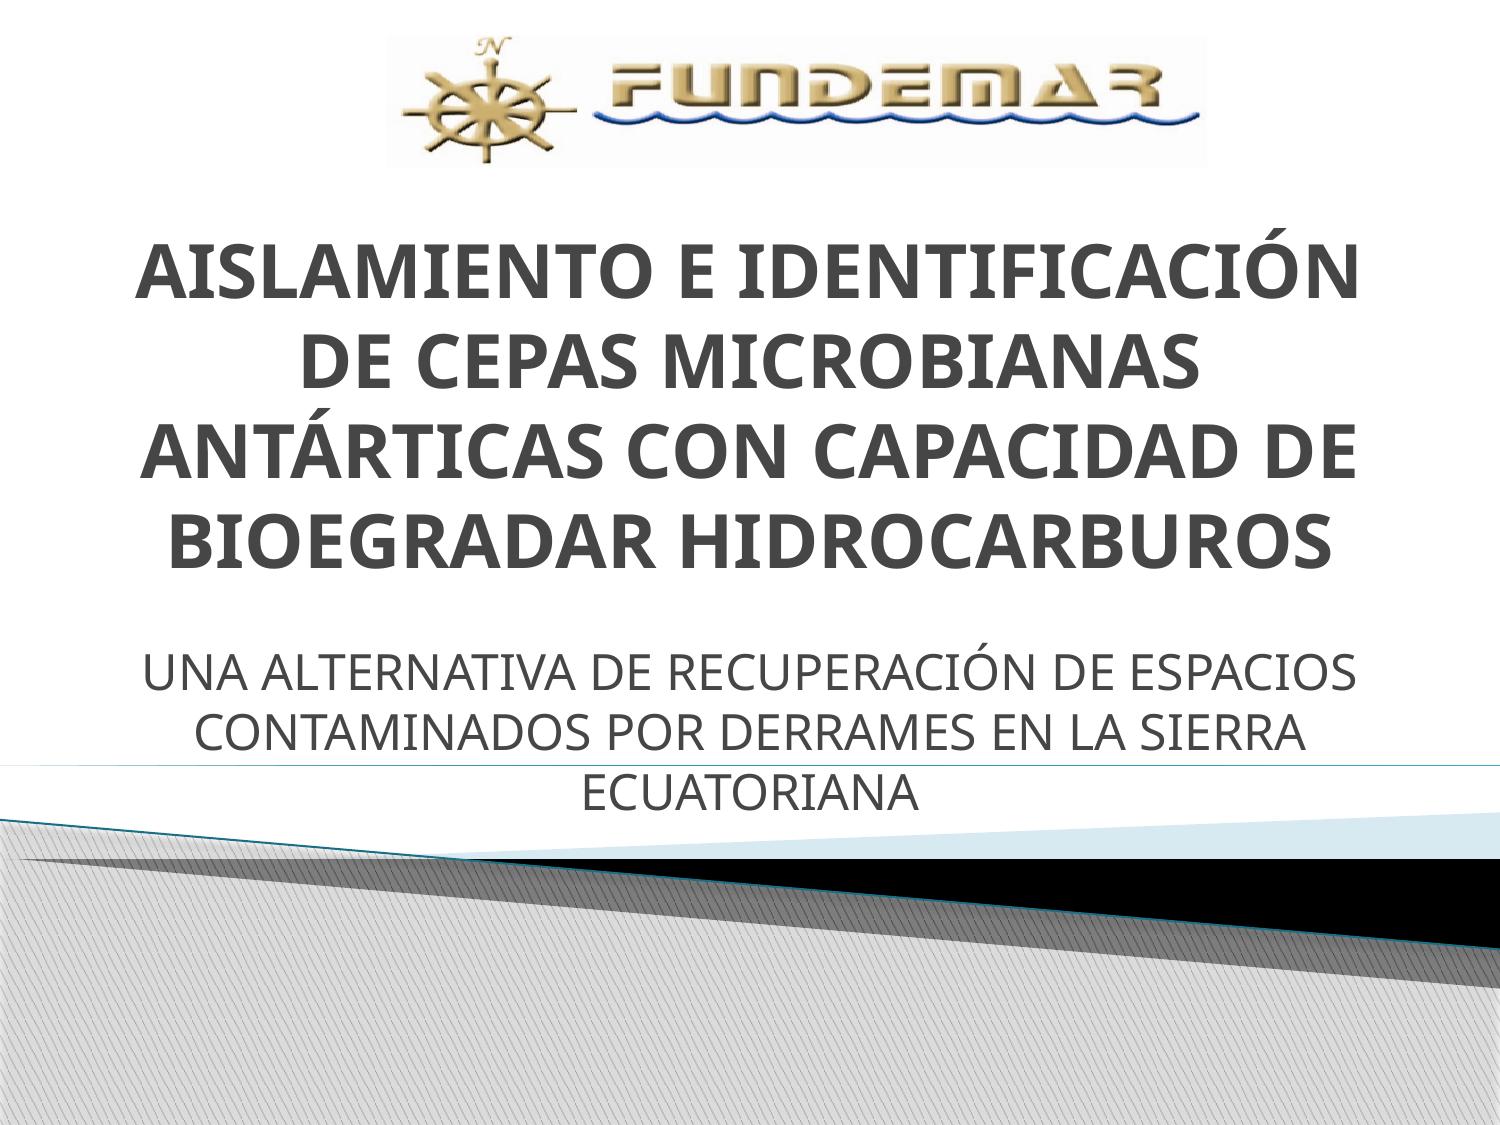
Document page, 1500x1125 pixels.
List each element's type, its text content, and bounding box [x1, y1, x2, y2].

picture [5, 859, 1500, 989]
subtitle UNA ALTERNATIVA DE RECUPERACIÓN DE ESPACIOS CONTAMINADOS POR DERRAMES EN LA SIERRA ECUATORIANA [117, 632, 1393, 830]
picture [386, 34, 1208, 167]
title AISLAMIENTO E IDENTIFICACIÓN DE CEPAS MICROBIANAS ANTÁRTICAS CON CAPACIDAD DE BIOEGRADAR HIDROCARBUROS [112, 105, 1388, 591]
